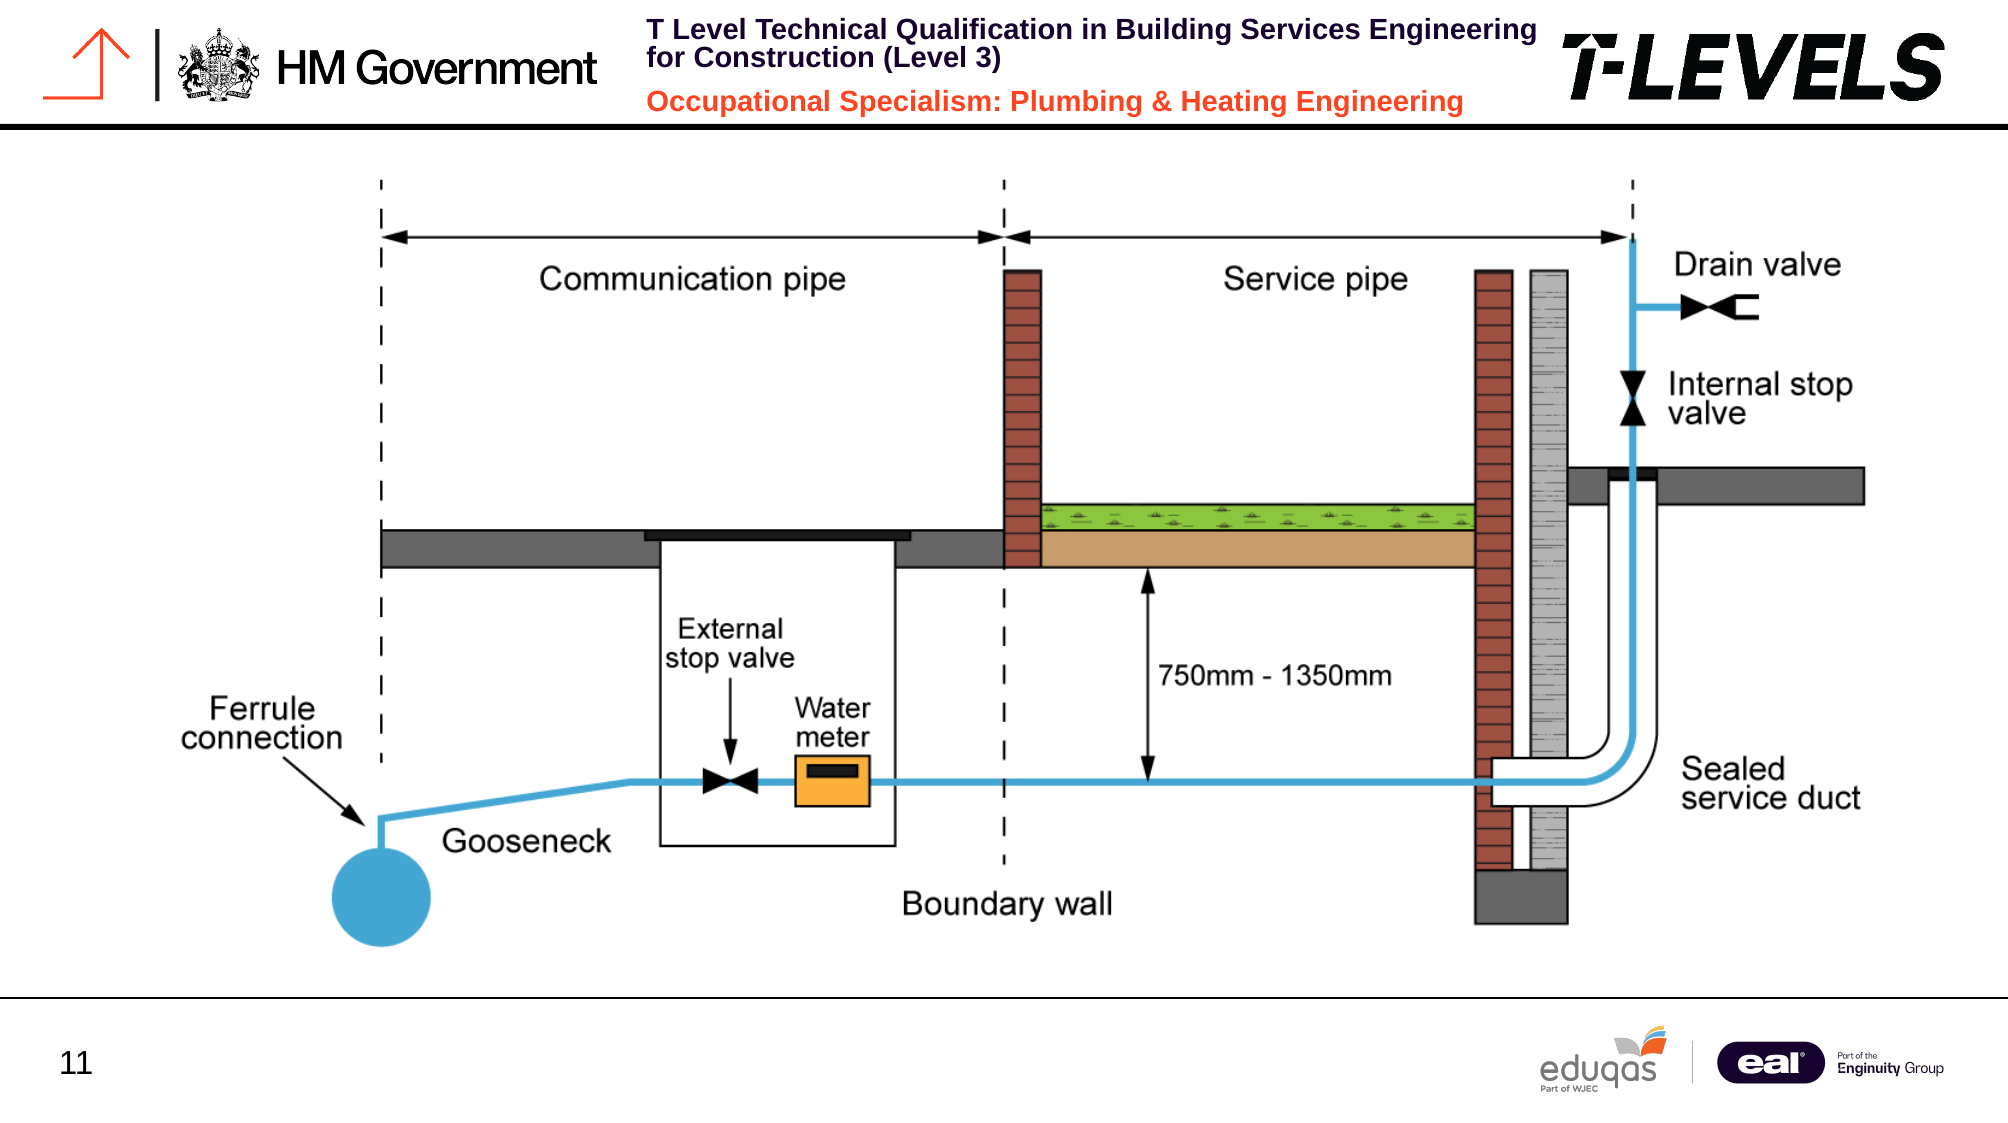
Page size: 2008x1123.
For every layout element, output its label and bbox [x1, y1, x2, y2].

picture [38, 27, 136, 100]
picture [155, 28, 597, 102]
picture [1543, 25, 1964, 108]
picture [1535, 1021, 1949, 1097]
picture [102, 144, 1906, 978]
